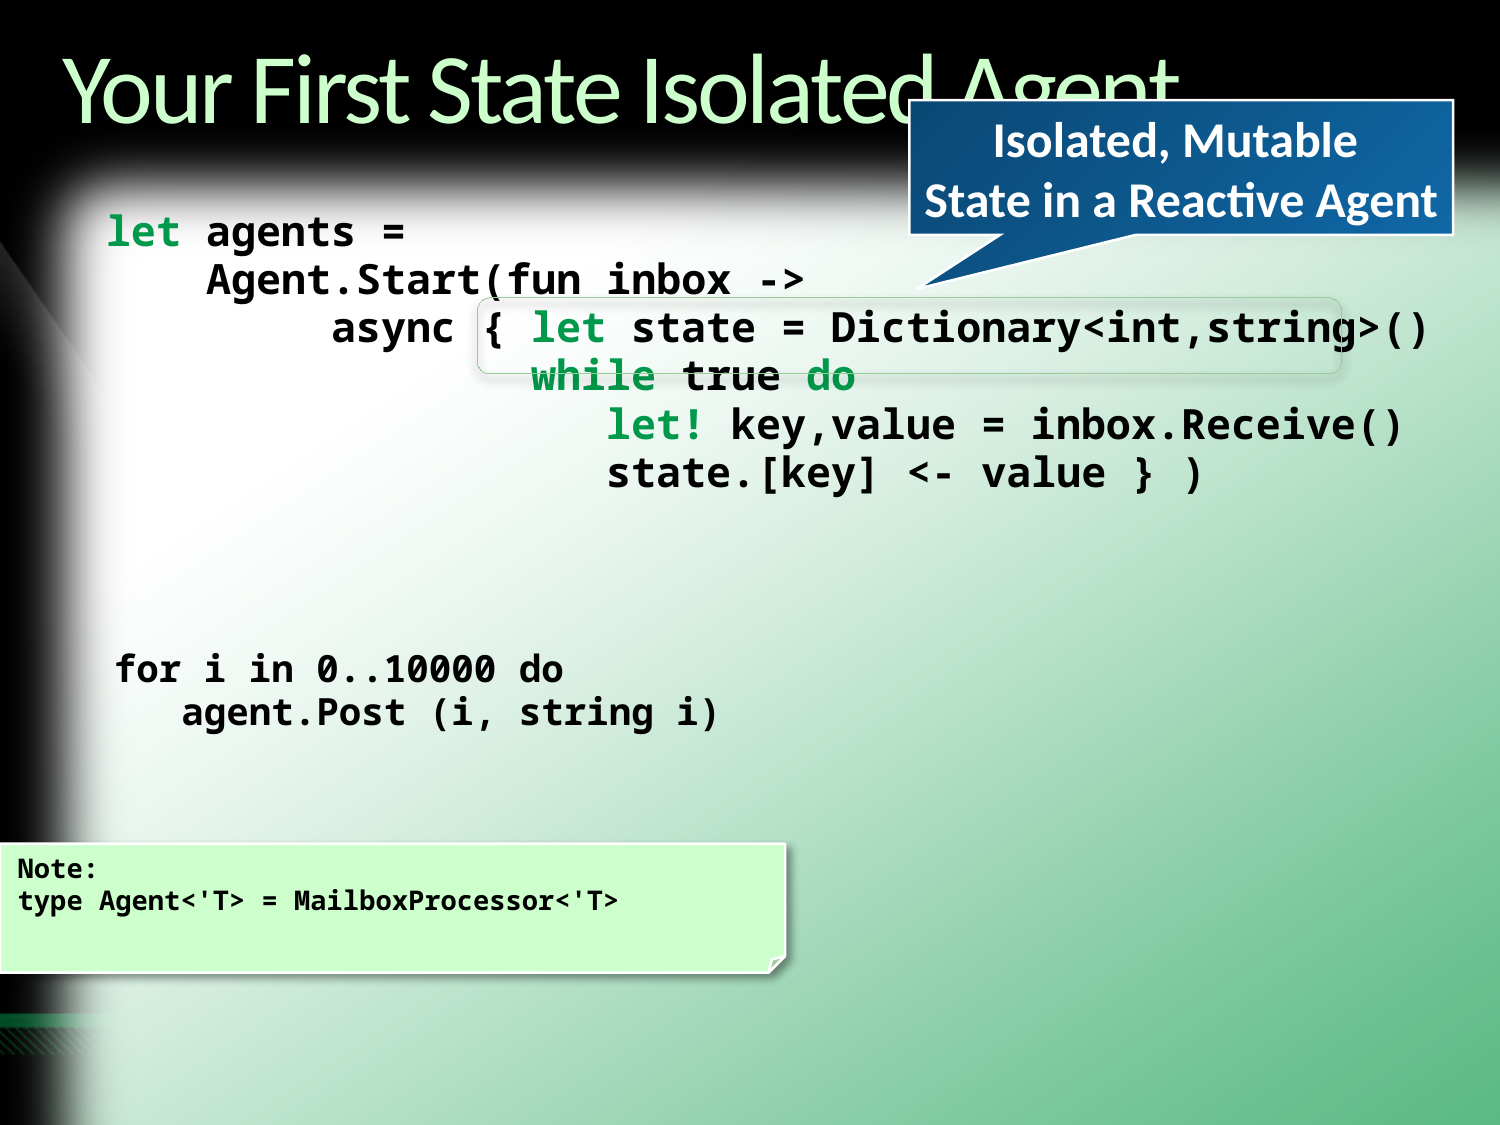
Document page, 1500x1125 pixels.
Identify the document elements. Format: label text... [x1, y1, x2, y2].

list let agents = Agent.Start(fun inbox -> async { let state = Dictionary<int,string>() while true do let! key,value = inbox.Receive() state.[key] <- value } ) [106, 214, 1433, 537]
text_box for i in 0..10000 do agent.Post (i, string i) [114, 547, 1441, 871]
text_box Isolated, Mutable State in a Reactive Agent [909, 100, 1454, 290]
text_box [477, 297, 1342, 374]
text_box Note: type Agent<'T> = MailboxProcessor<'T> [0, 843, 786, 973]
picture [0, 0, 1500, 1125]
title Your First State Isolated Agent [62, 37, 1438, 147]
